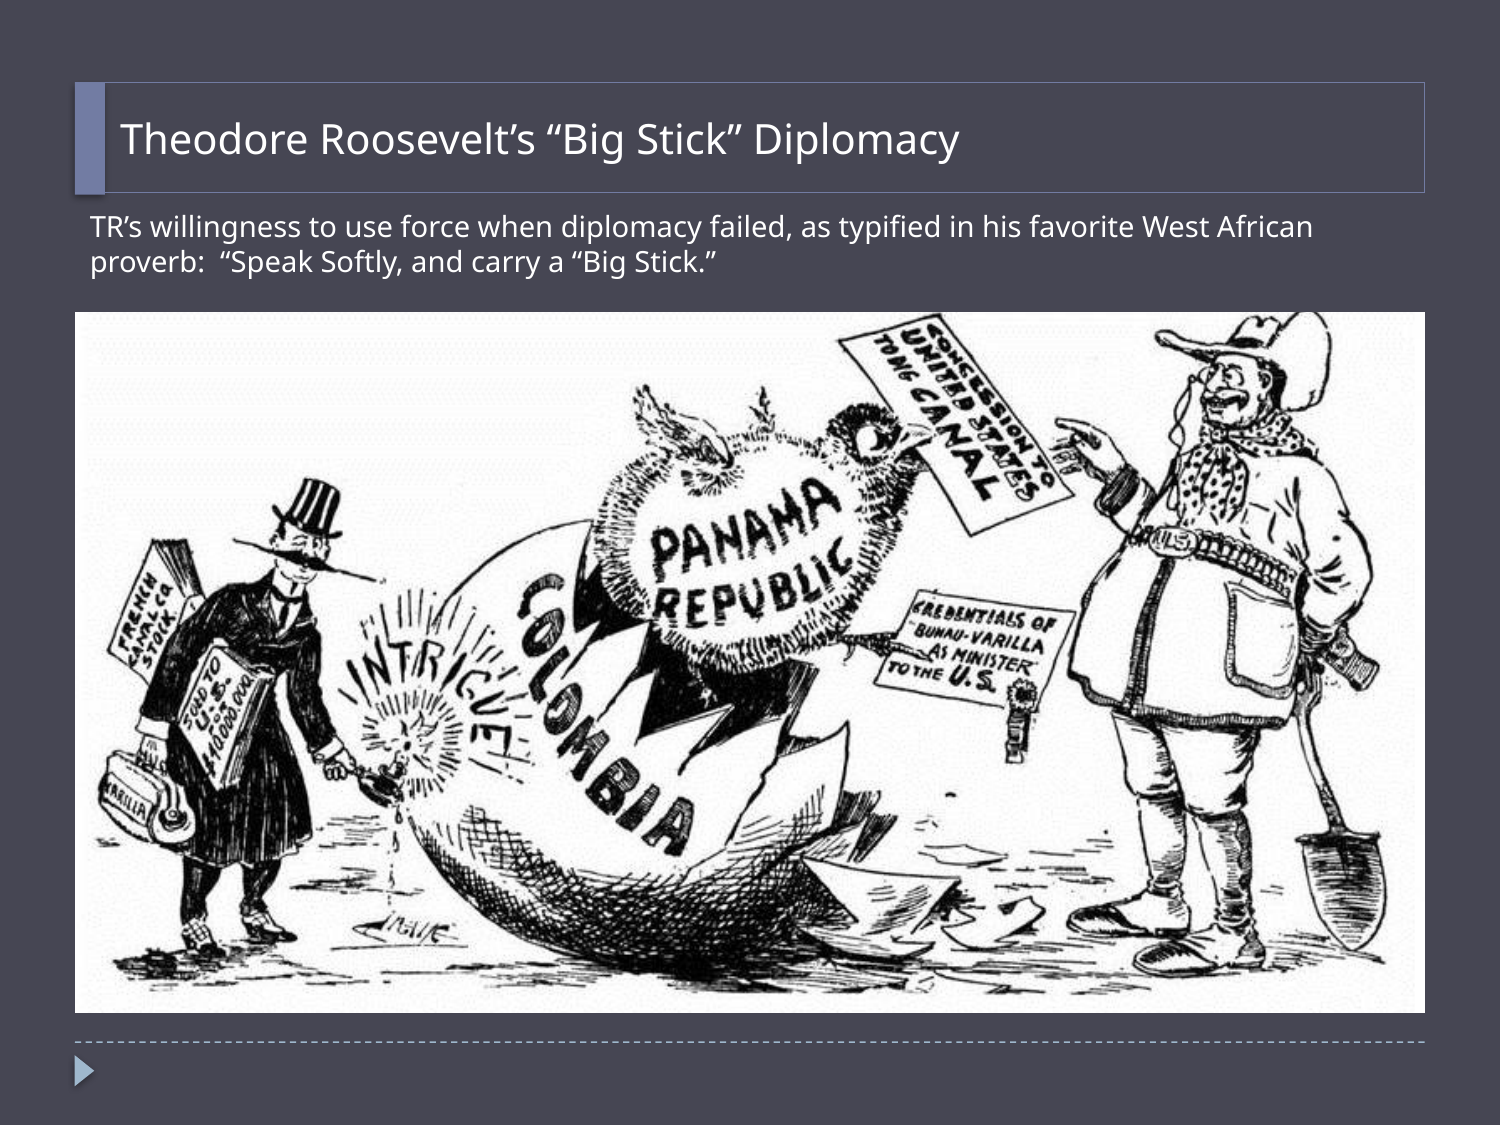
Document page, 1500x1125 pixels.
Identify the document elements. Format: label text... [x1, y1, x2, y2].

title Theodore Roosevelt’s “Big Stick” Diplomacy [75, 82, 1425, 193]
list TR’s willingness to use force when diplomacy failed, as typified in his favorite West African proverb: “Speak Softly, and carry a “Big Stick.” [75, 200, 1425, 288]
picture [74, 312, 1426, 1014]
